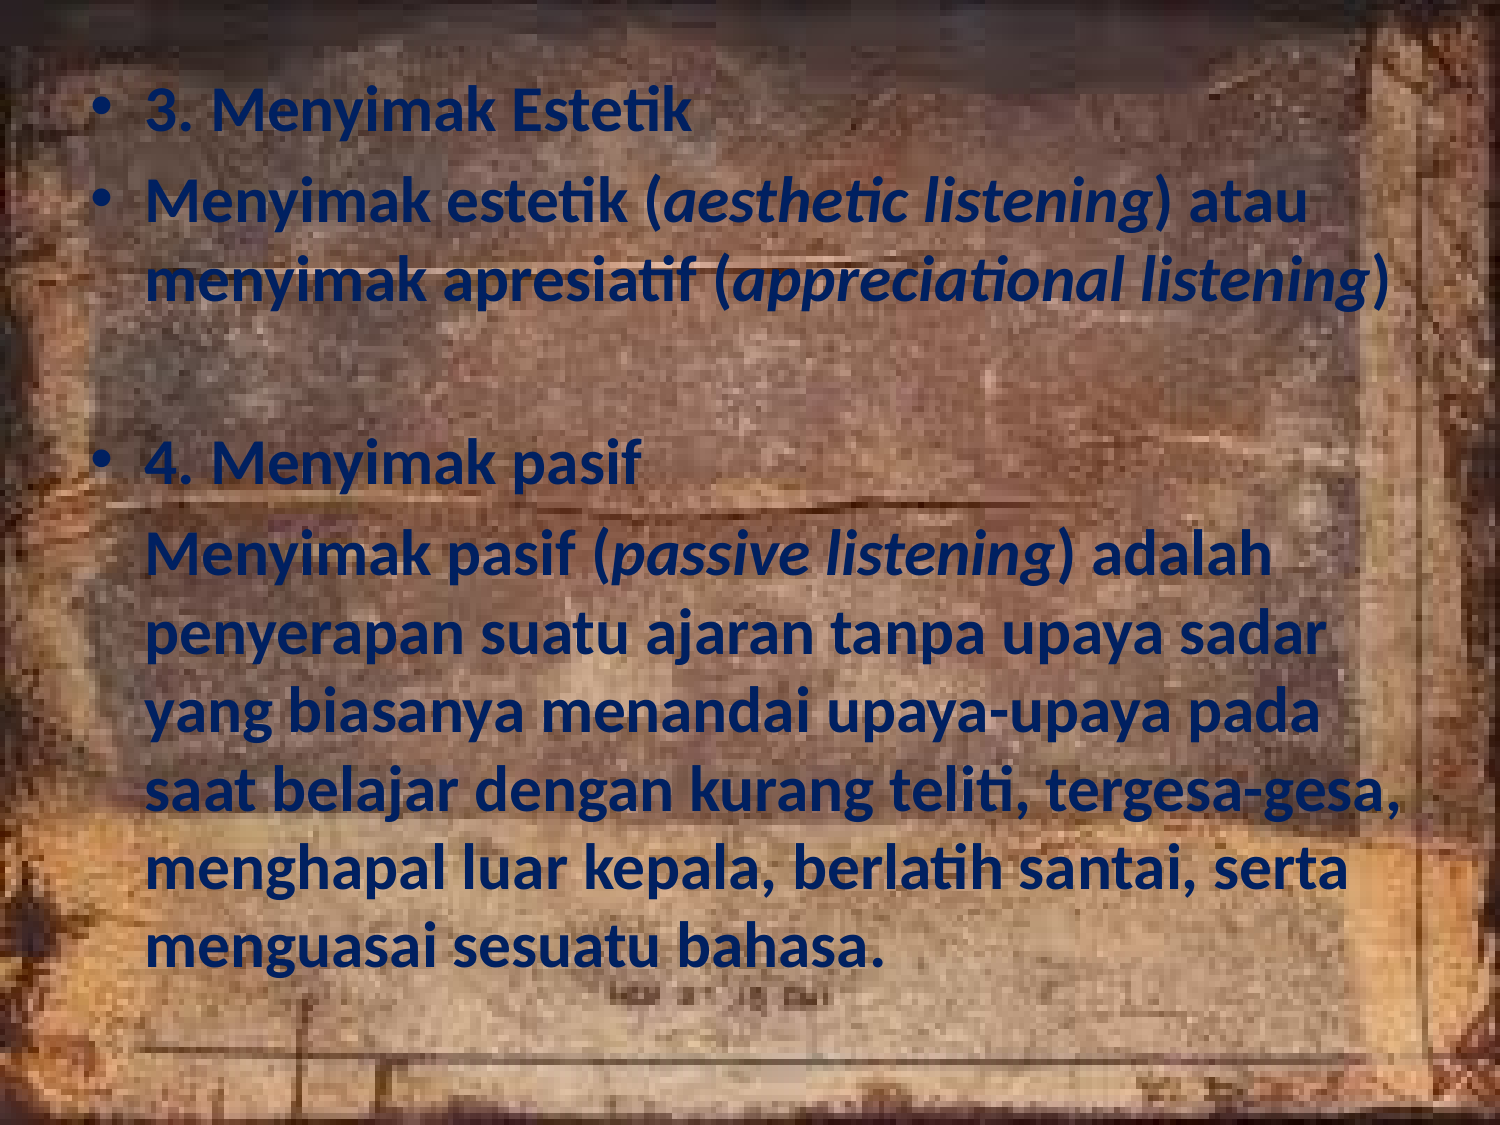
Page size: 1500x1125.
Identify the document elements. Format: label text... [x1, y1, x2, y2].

list 3. Menyimak Estetik Menyimak estetik (aesthetic listening) atau menyimak apresiatif (appreciational listening) 4. Menyimak pasif Menyimak pasif (passive listening) adalah penyerapan suatu ajaran tanpa upaya sadar yang biasanya menandai upaya-upaya pada saat belajar dengan kurang teliti, tergesa-gesa, menghapal luar kepala, berlatih santai, serta menguasai sesuatu bahasa. [75, 58, 1425, 1005]
picture [0, 0, 1500, 1125]
